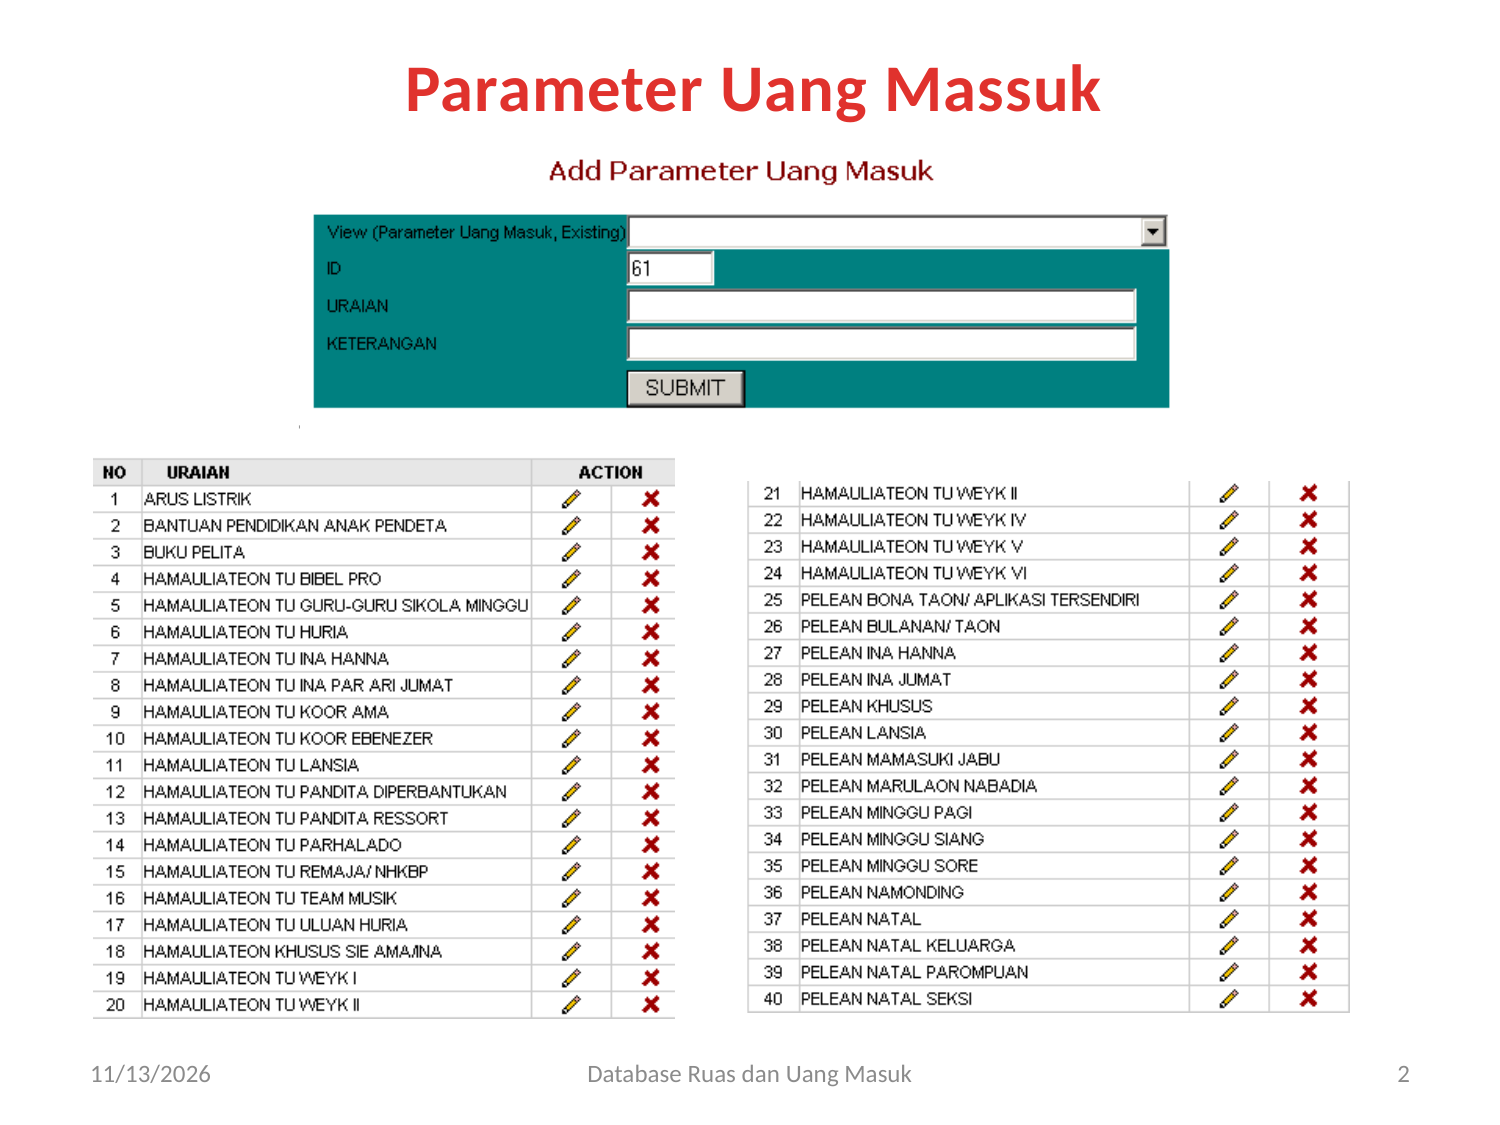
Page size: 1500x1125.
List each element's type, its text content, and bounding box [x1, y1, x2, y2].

picture [93, 149, 1179, 1019]
text_box Parameter Uang Massuk [390, 37, 1118, 133]
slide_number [75, 1042, 425, 1103]
footer Database Ruas dan Uang Masuk [512, 1042, 988, 1103]
slide_number 2 [1074, 1042, 1425, 1103]
picture [746, 480, 1351, 1013]
